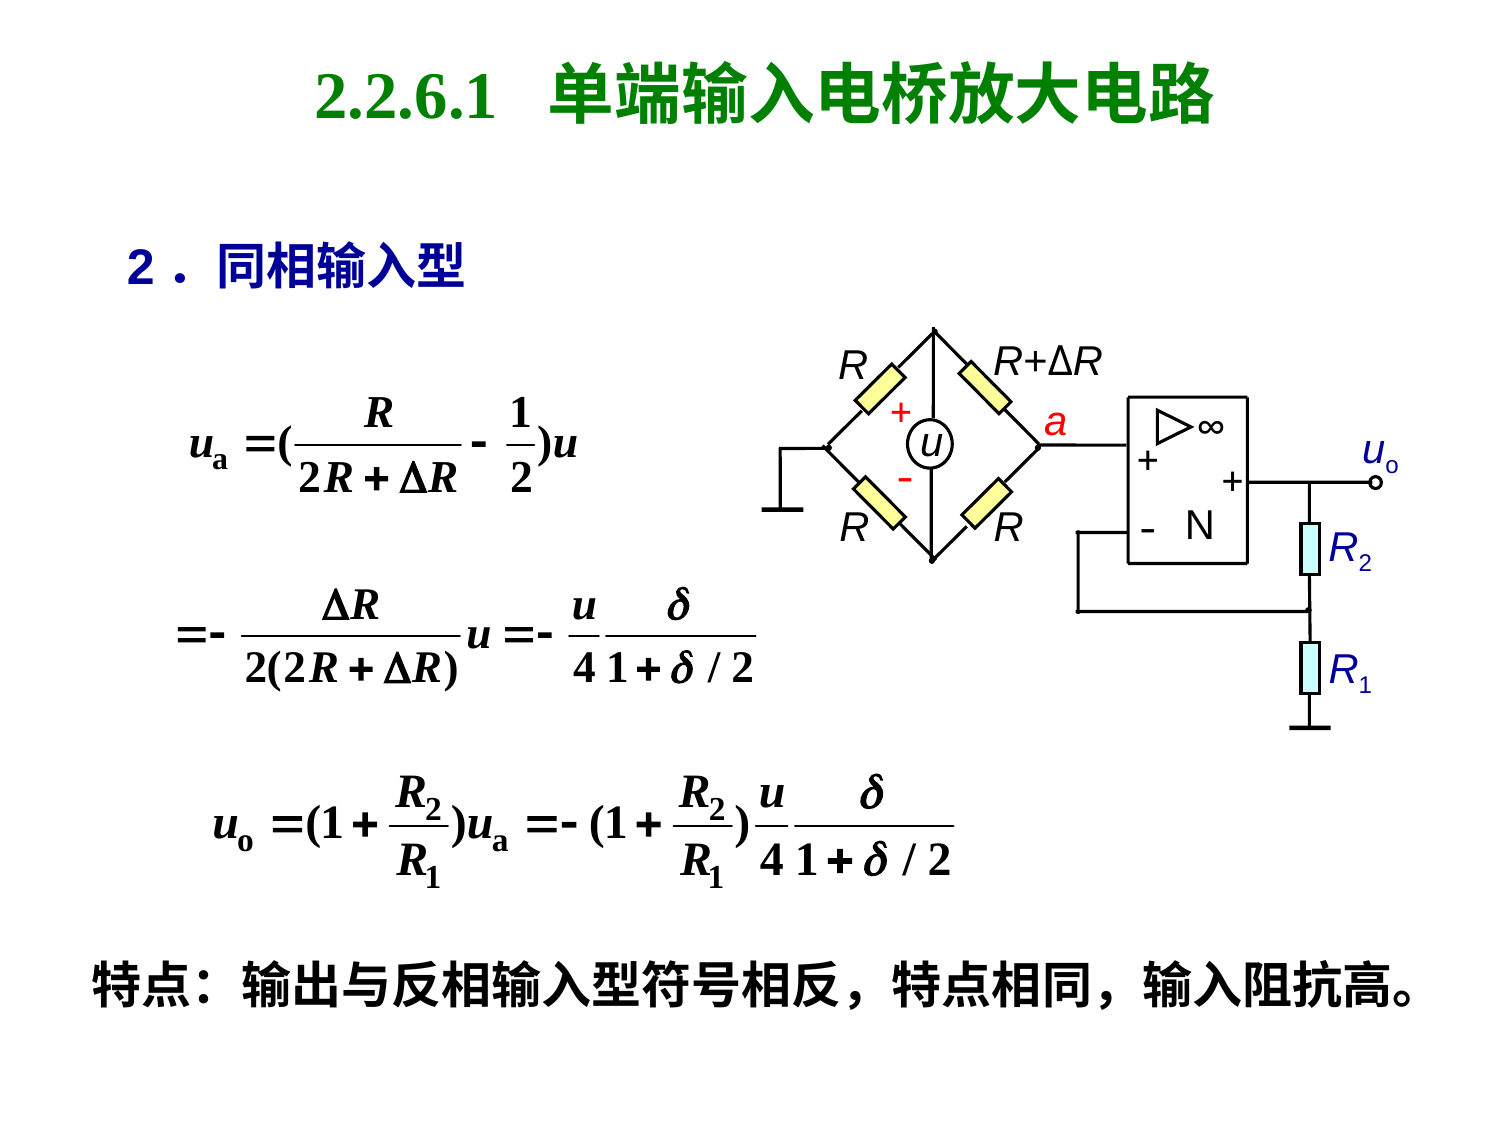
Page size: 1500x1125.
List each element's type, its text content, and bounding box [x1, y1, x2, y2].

title 2.2.6.1 单端输入电桥放大电路 [72, 44, 1424, 232]
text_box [182, 385, 585, 500]
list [206, 762, 963, 898]
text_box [761, 322, 1406, 729]
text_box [167, 576, 756, 700]
text_box 特点：输出与反相输入型符号相反，特点相同，输入阻抗高。 [76, 940, 1500, 1022]
text_box 2．同相输入型 [112, 232, 775, 362]
